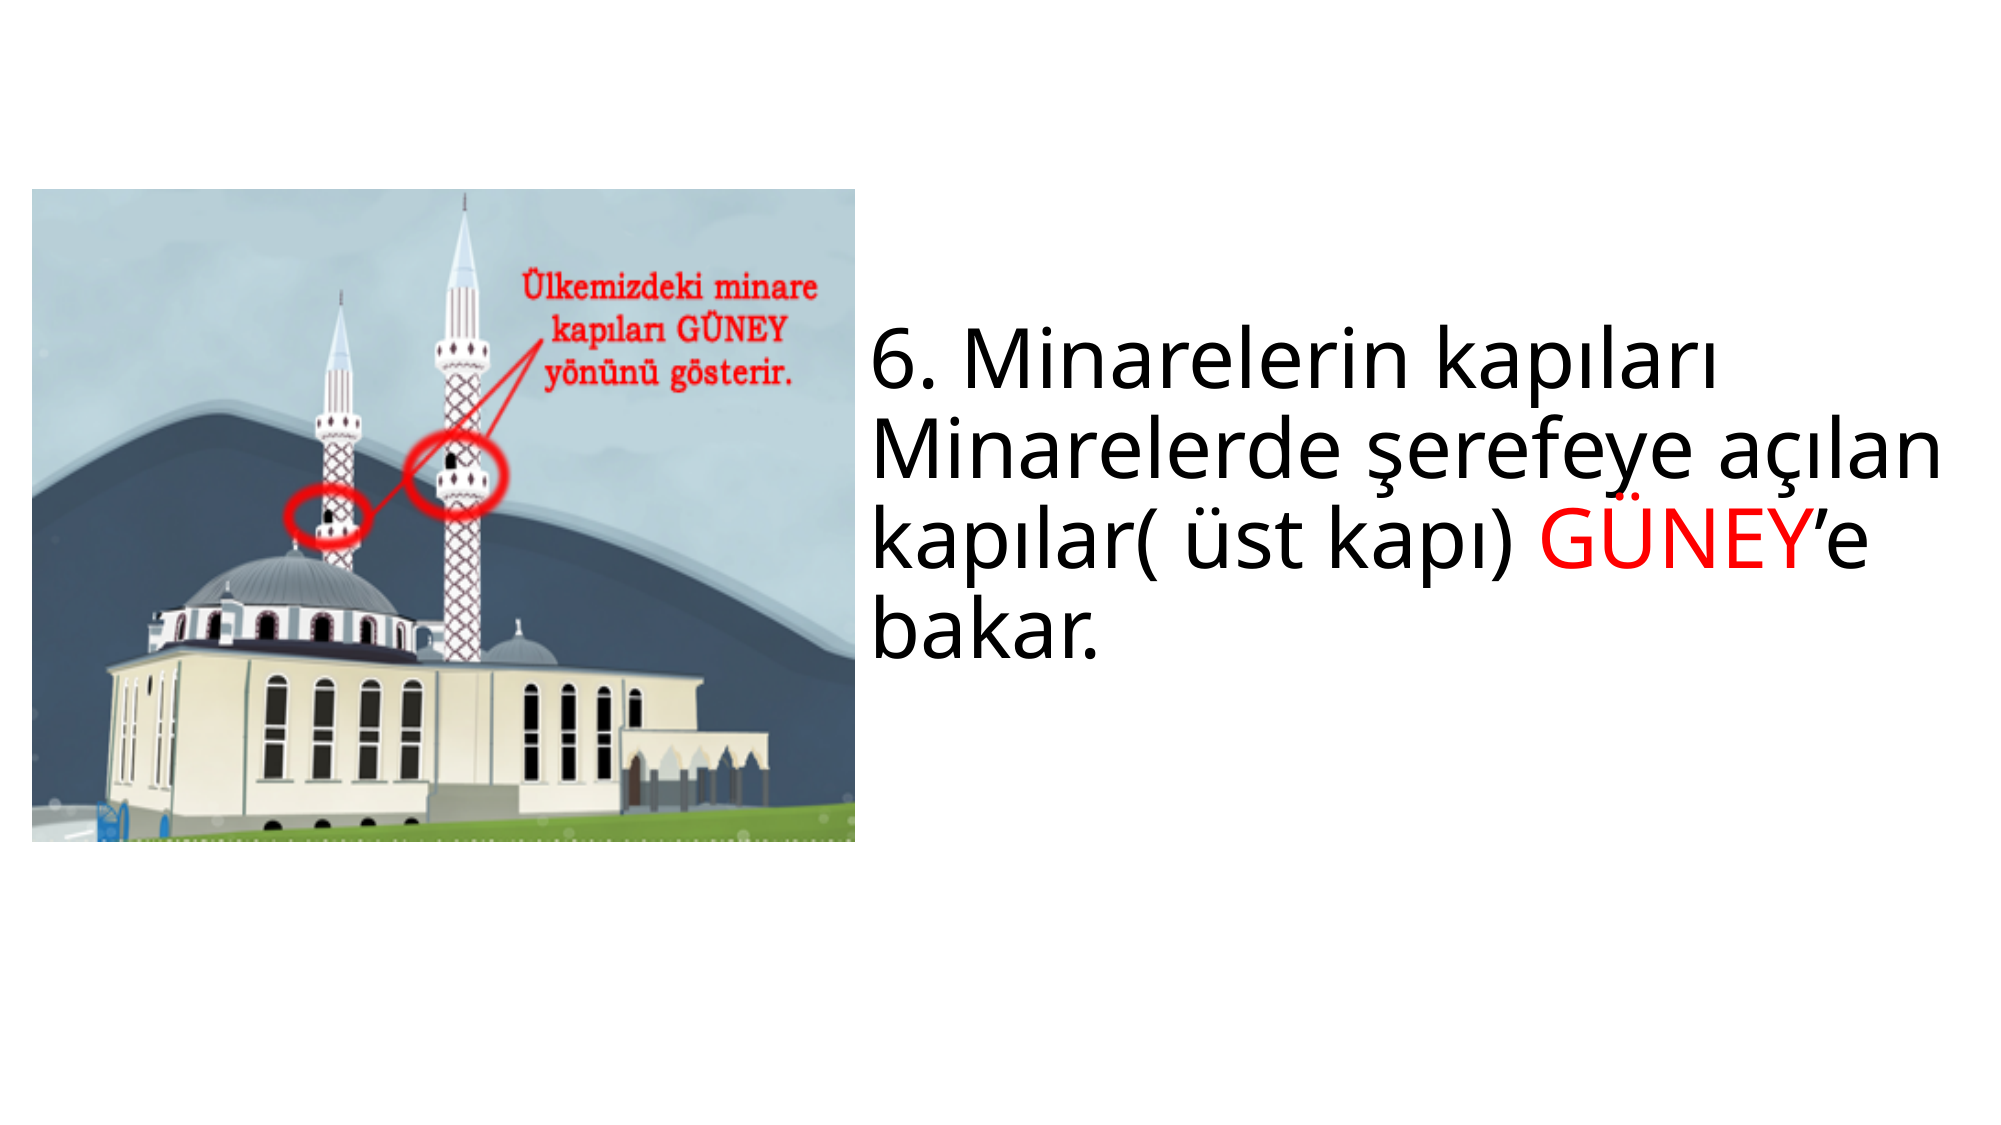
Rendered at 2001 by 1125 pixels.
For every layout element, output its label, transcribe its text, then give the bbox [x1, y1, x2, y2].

title 6. Minarelerin kapıları Minarelerde şerefeye açılan kapılar( üst kapı) GÜNEY’e bakar. [854, 59, 2000, 935]
picture [32, 189, 855, 842]
